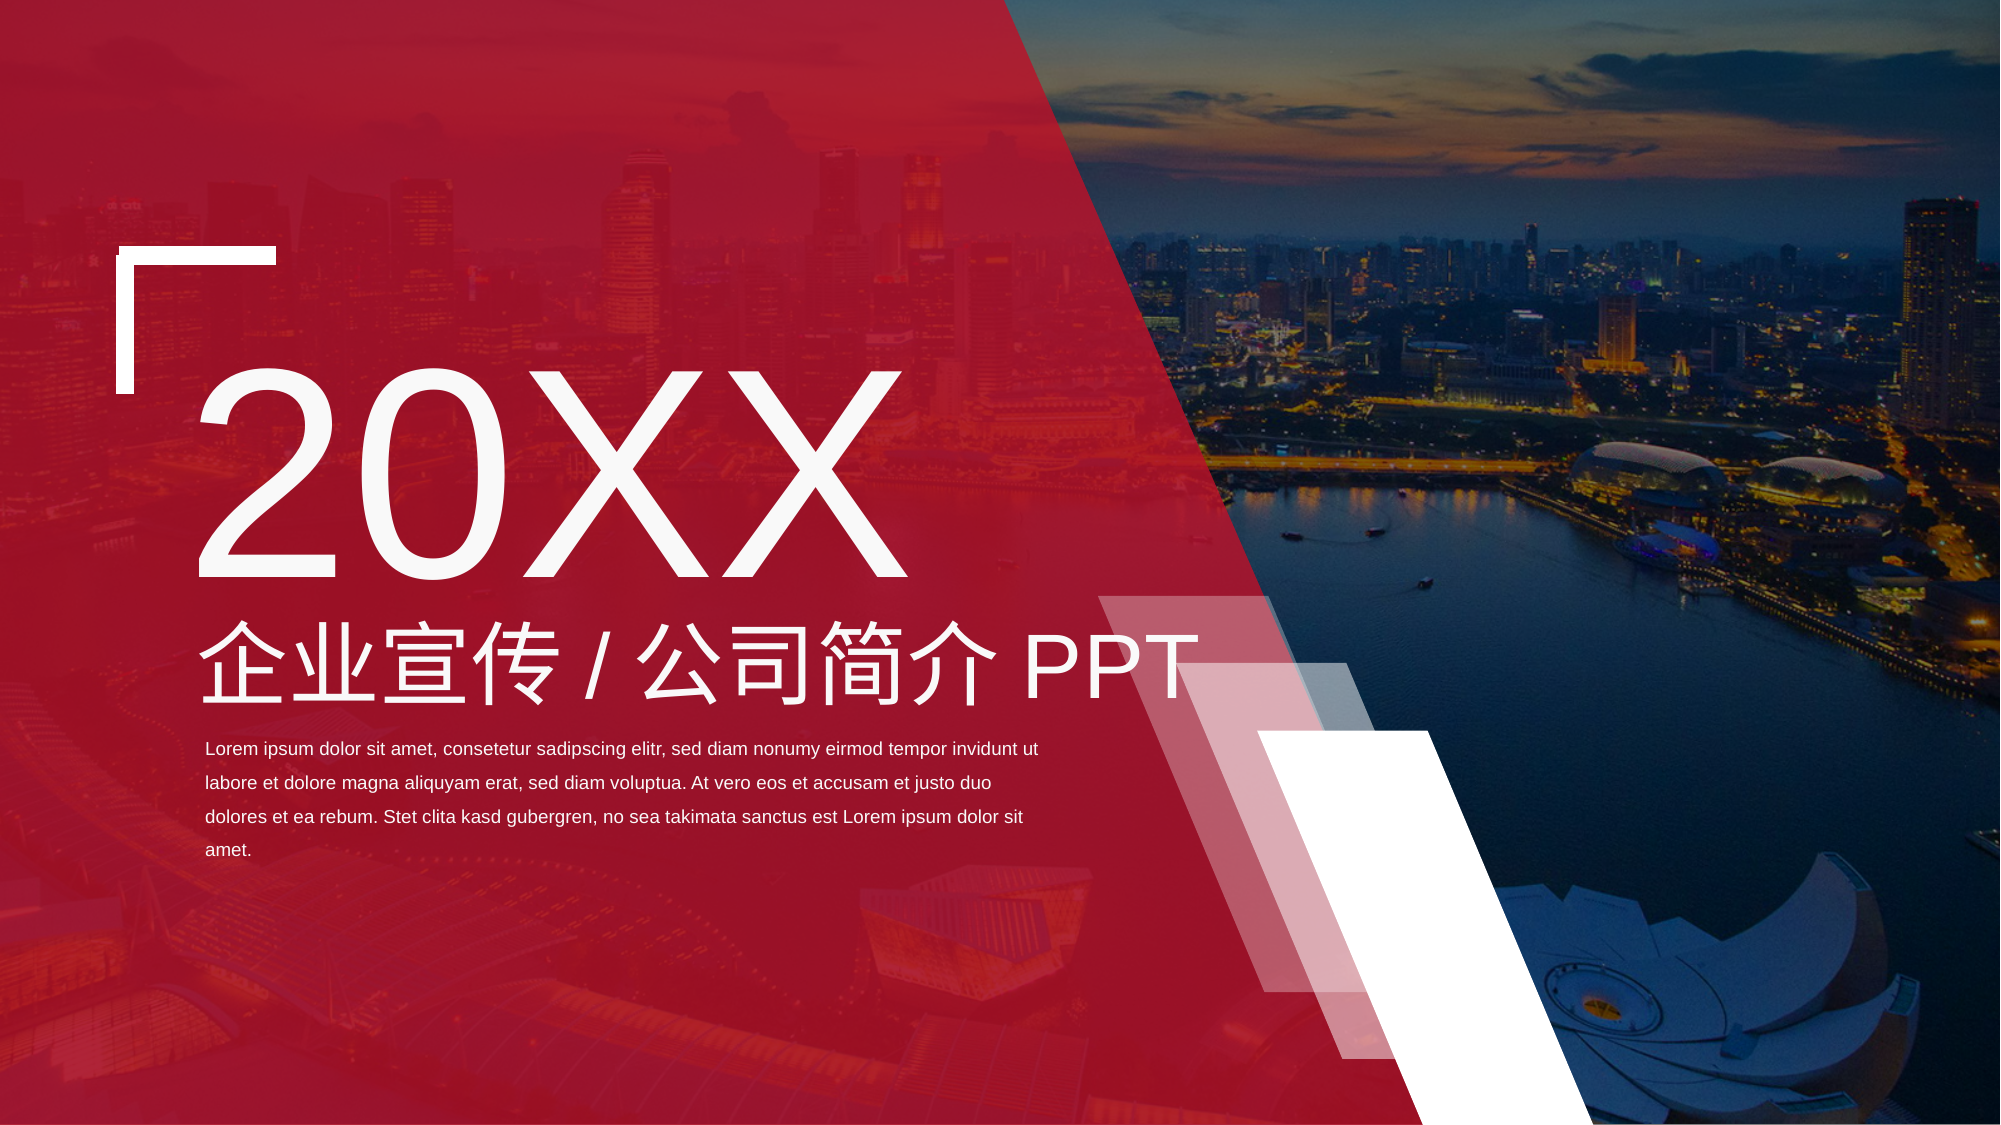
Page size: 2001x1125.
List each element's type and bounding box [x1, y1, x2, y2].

picture [0, 0, 2000, 1124]
text_box [118, 255, 1394, 870]
